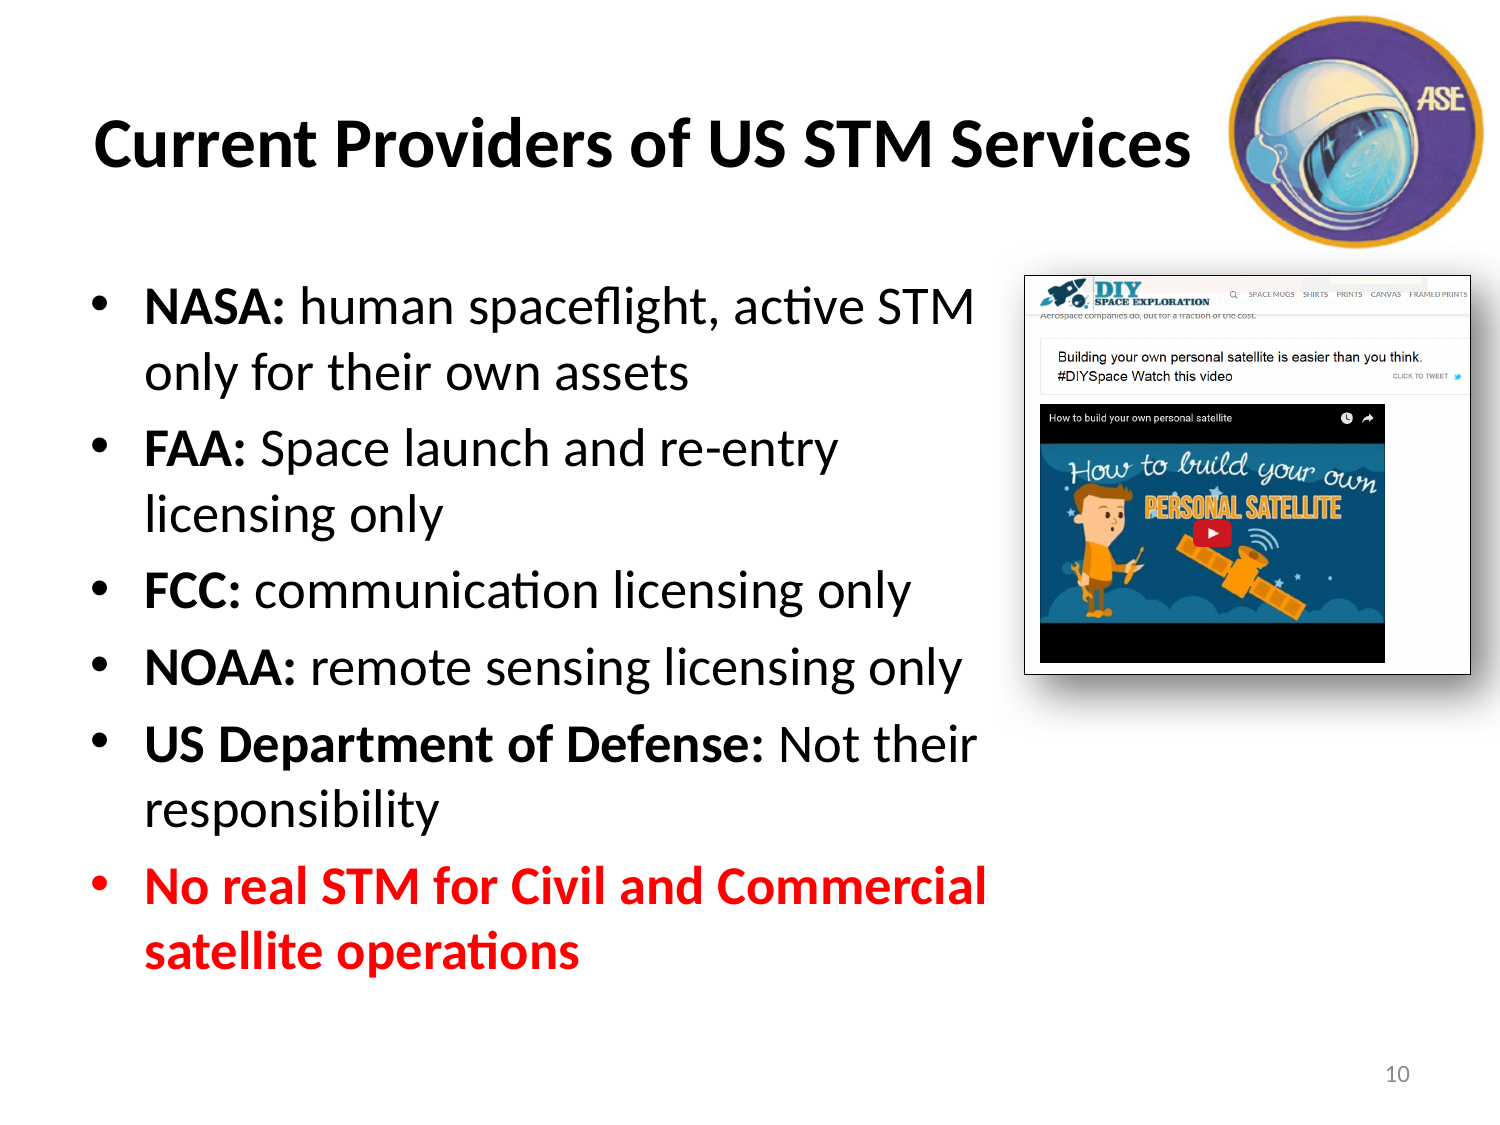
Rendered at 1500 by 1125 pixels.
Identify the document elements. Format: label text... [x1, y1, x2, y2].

picture [1023, 274, 1471, 676]
slide_number 10 [1074, 1042, 1425, 1103]
list NASA: human spaceflight, active STM only for their own assets FAA: Space launch and re-entry licensing only FCC: communication licensing only NOAA: remote sensing licensing only US Department of Defense: Not their responsibility No real STM for Civil and Commercial satellite operations [75, 262, 1025, 1005]
title Current Providers of US STM Services [75, 45, 1213, 233]
picture [1224, 12, 1488, 250]
